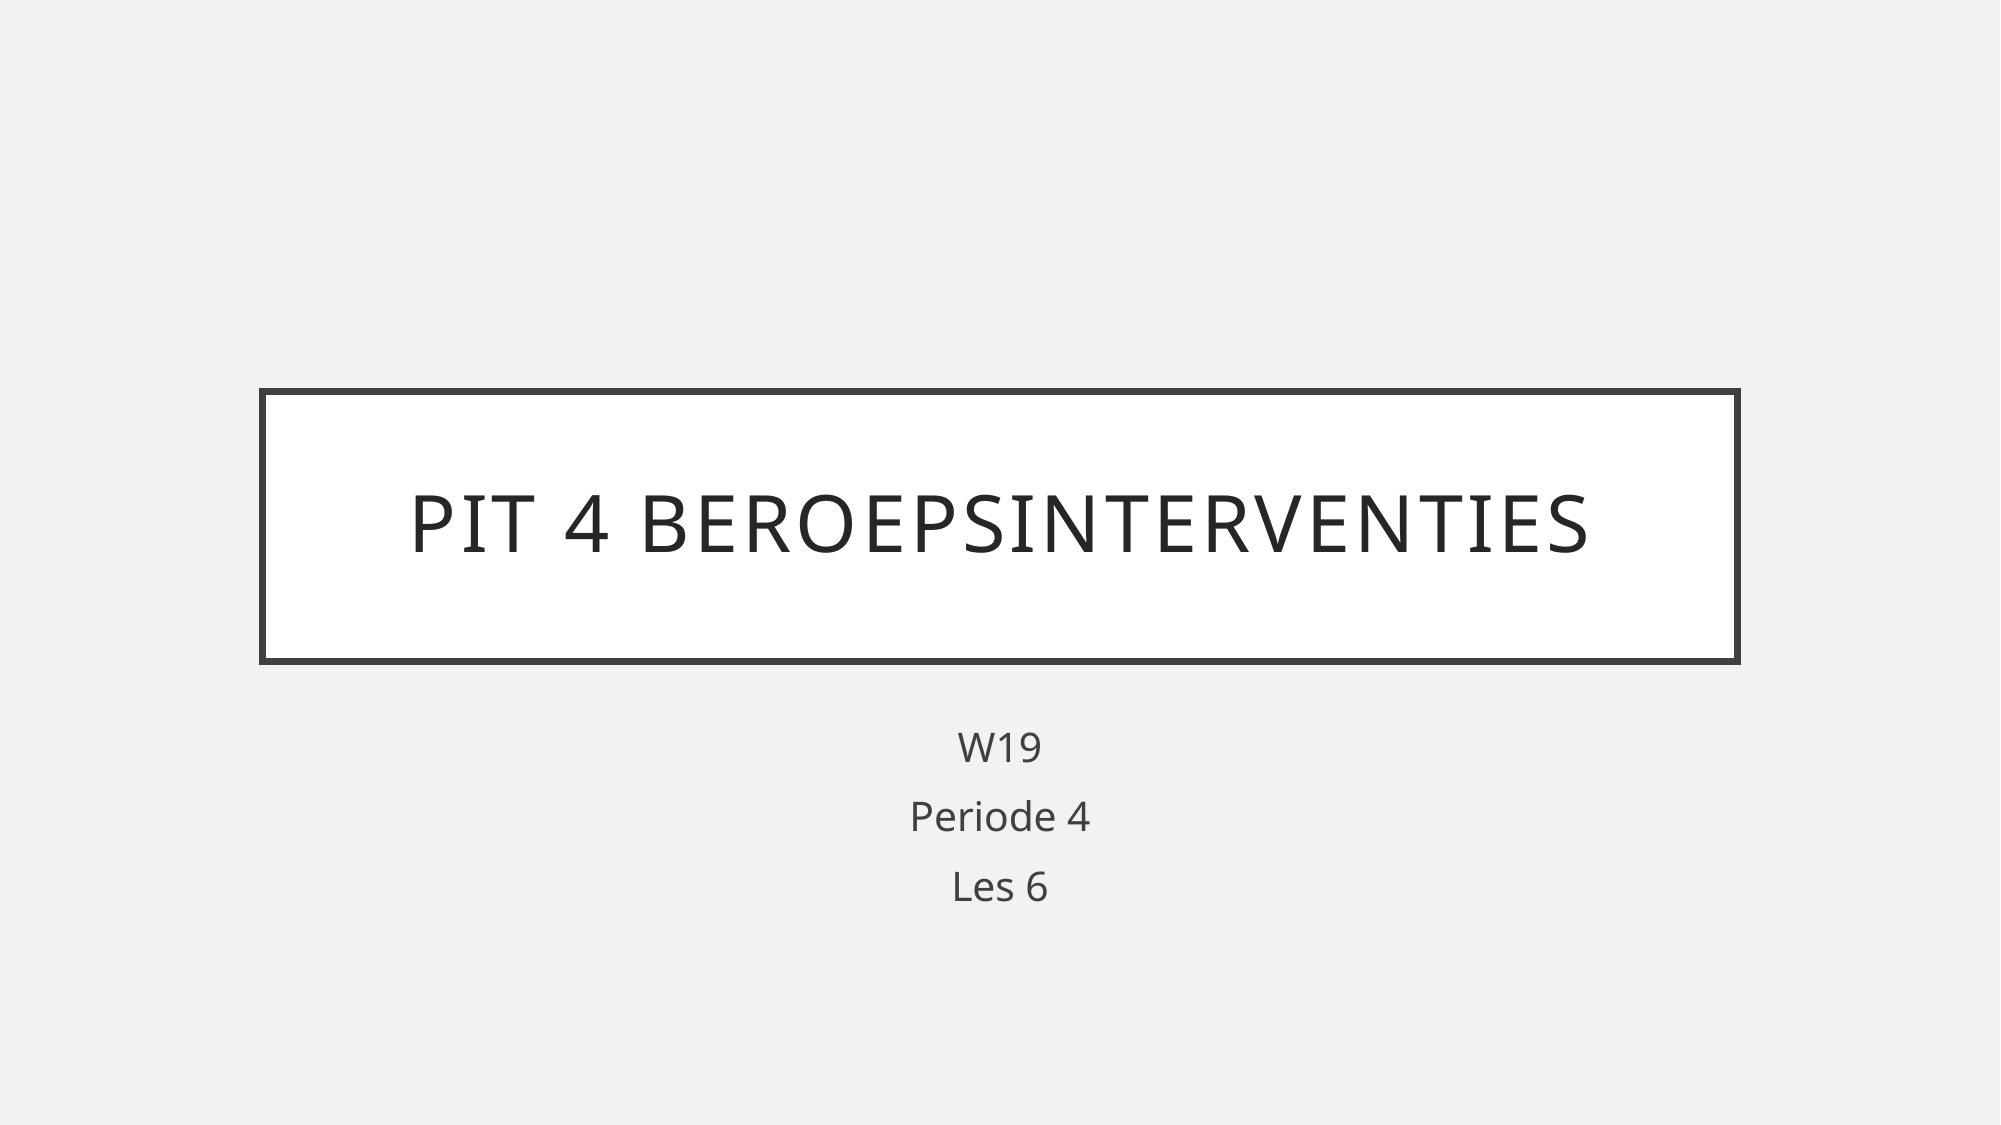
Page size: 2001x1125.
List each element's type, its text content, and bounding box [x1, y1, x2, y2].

subtitle W19 Periode 4 Les 6 [442, 713, 1558, 918]
title Pit 4 Beroepsinterventies [259, 388, 1741, 665]
